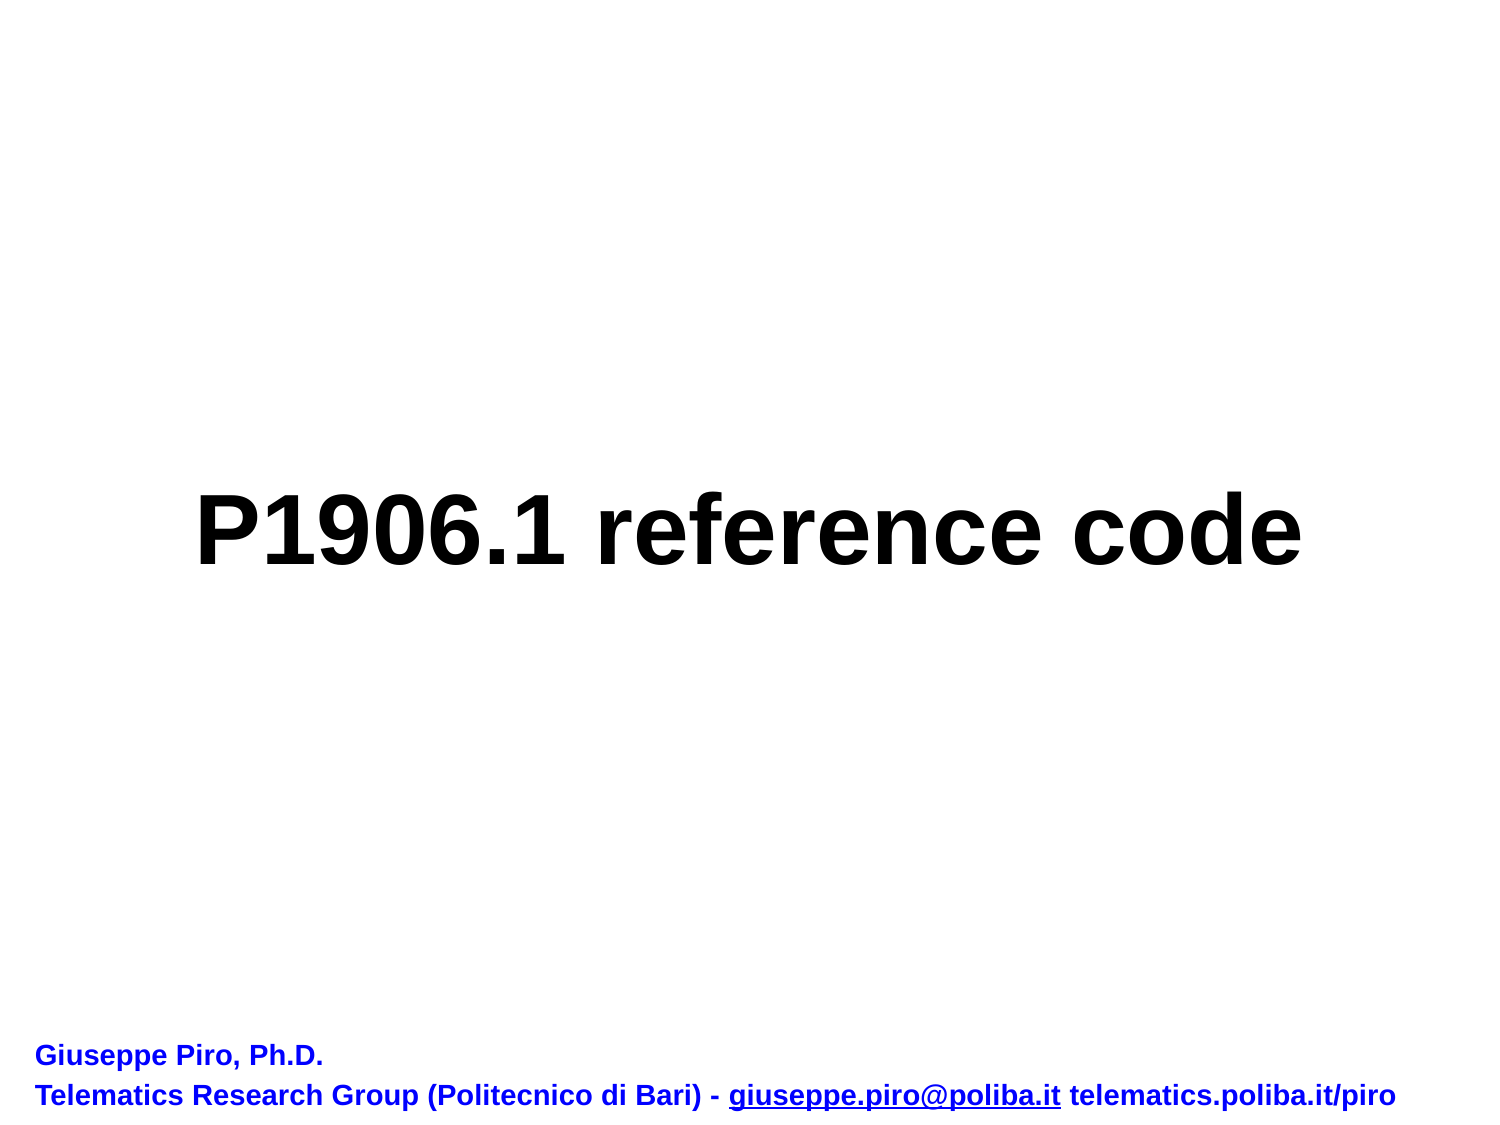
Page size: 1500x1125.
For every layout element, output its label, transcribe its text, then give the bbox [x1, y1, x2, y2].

subtitle Giuseppe Piro, Ph.D. Telematics Research Group (Politecnico di Bari) - giuseppe.piro@poliba.it telematics.poliba.it/piro [19, 1015, 1481, 1100]
title P1906.1 reference code [112, 346, 1388, 600]
